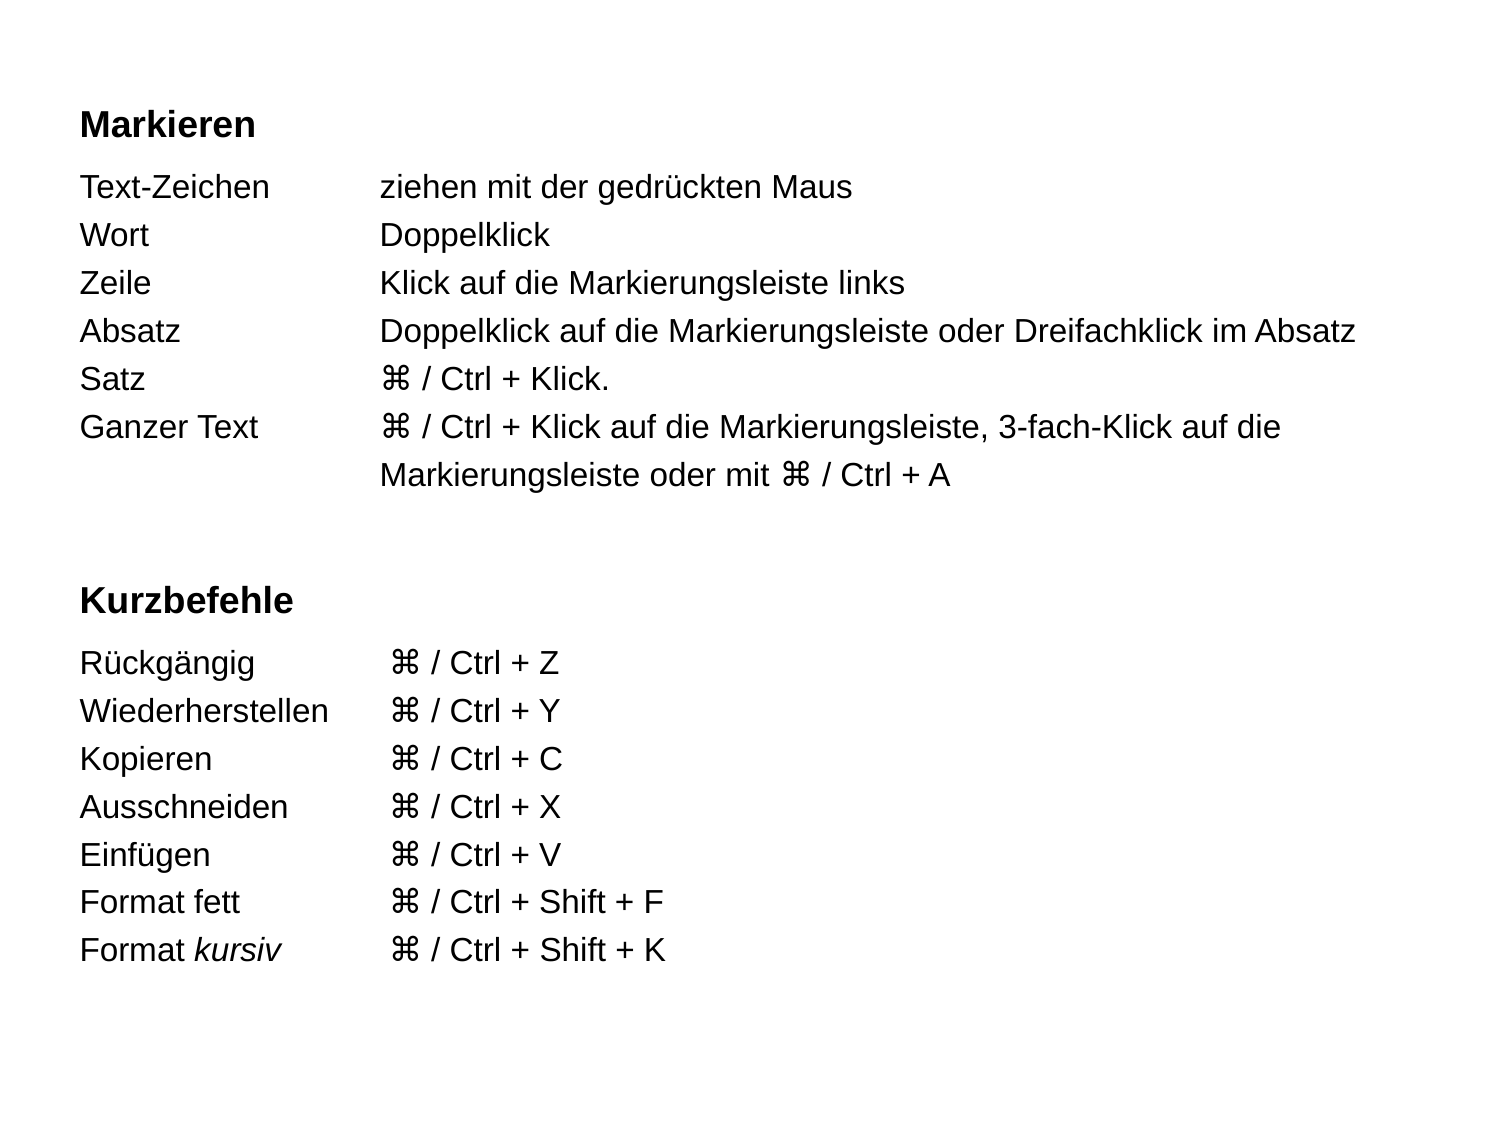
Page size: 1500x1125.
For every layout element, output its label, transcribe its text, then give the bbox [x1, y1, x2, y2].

text_box Markieren Text-Zeichen ziehen mit der gedrückten Maus Wort Doppelklick Zeile Klick auf die Markierungsleiste links Absatz Doppelklick auf die Markierungsleiste oder Dreifachklick im Absatz Satz ⌘ / Ctrl + Klick. Ganzer Text ⌘ / Ctrl + Klick auf die Markierungsleiste, 3-fach-Klick auf die Markierungsleiste oder mit ⌘ / Ctrl + A [64, 92, 1459, 501]
text_box Kurzbefehle Rückgängig ⌘ / Ctrl + Z Wiederherstellen ⌘ / Ctrl + Y Kopieren ⌘ / Ctrl + C Ausschneiden ⌘ / Ctrl + X Einfügen ⌘ / Ctrl + V Format fett ⌘ / Ctrl + Shift + F Format kursiv ⌘ / Ctrl + Shift + K [64, 568, 1436, 1016]
